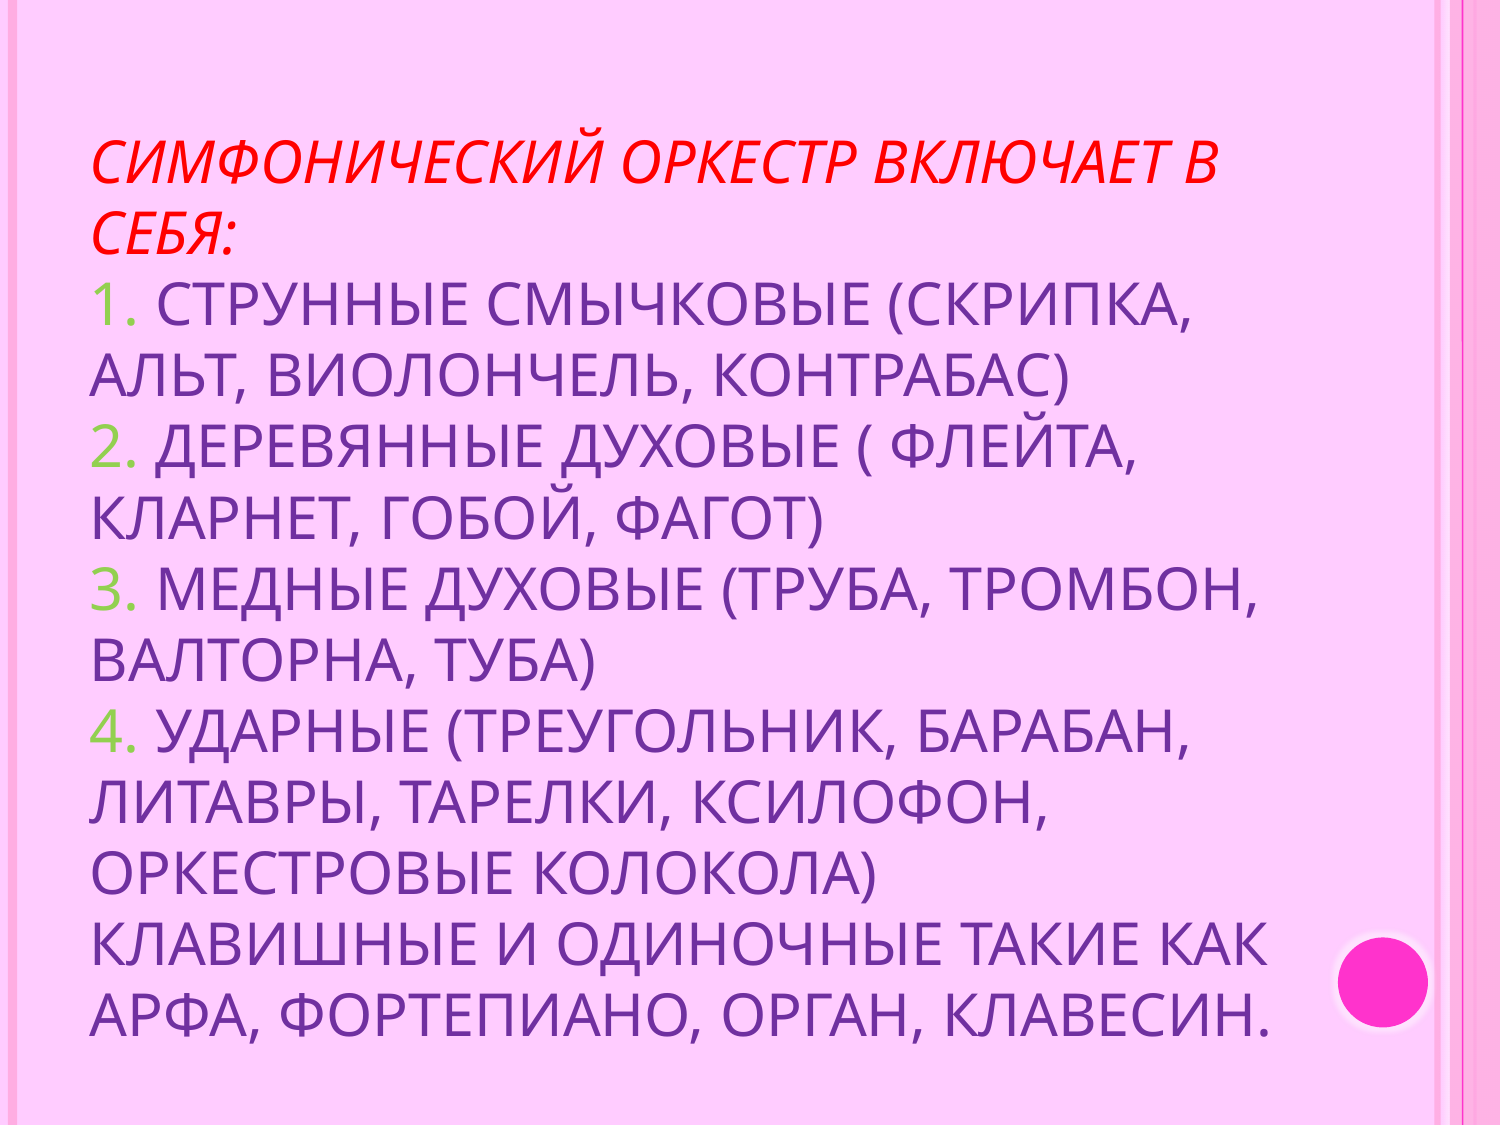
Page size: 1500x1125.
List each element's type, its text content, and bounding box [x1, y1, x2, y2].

title Симфонический оркестр включает в себя: 1. Струнные смычковые (скрипка, альт, виолончель, контрабас) 2. Деревянные духовые ( флейта, кларнет, гобой, фагот) 3. Медные духовые (труба, тромбон, валторна, туба) 4. Ударные (треугольник, барабан, литавры, тарелки, ксилофон, оркестровые колокола) Клавишные и одиночные такие как арфа, фортепиано, орган, клавесин. [75, 45, 1300, 1125]
